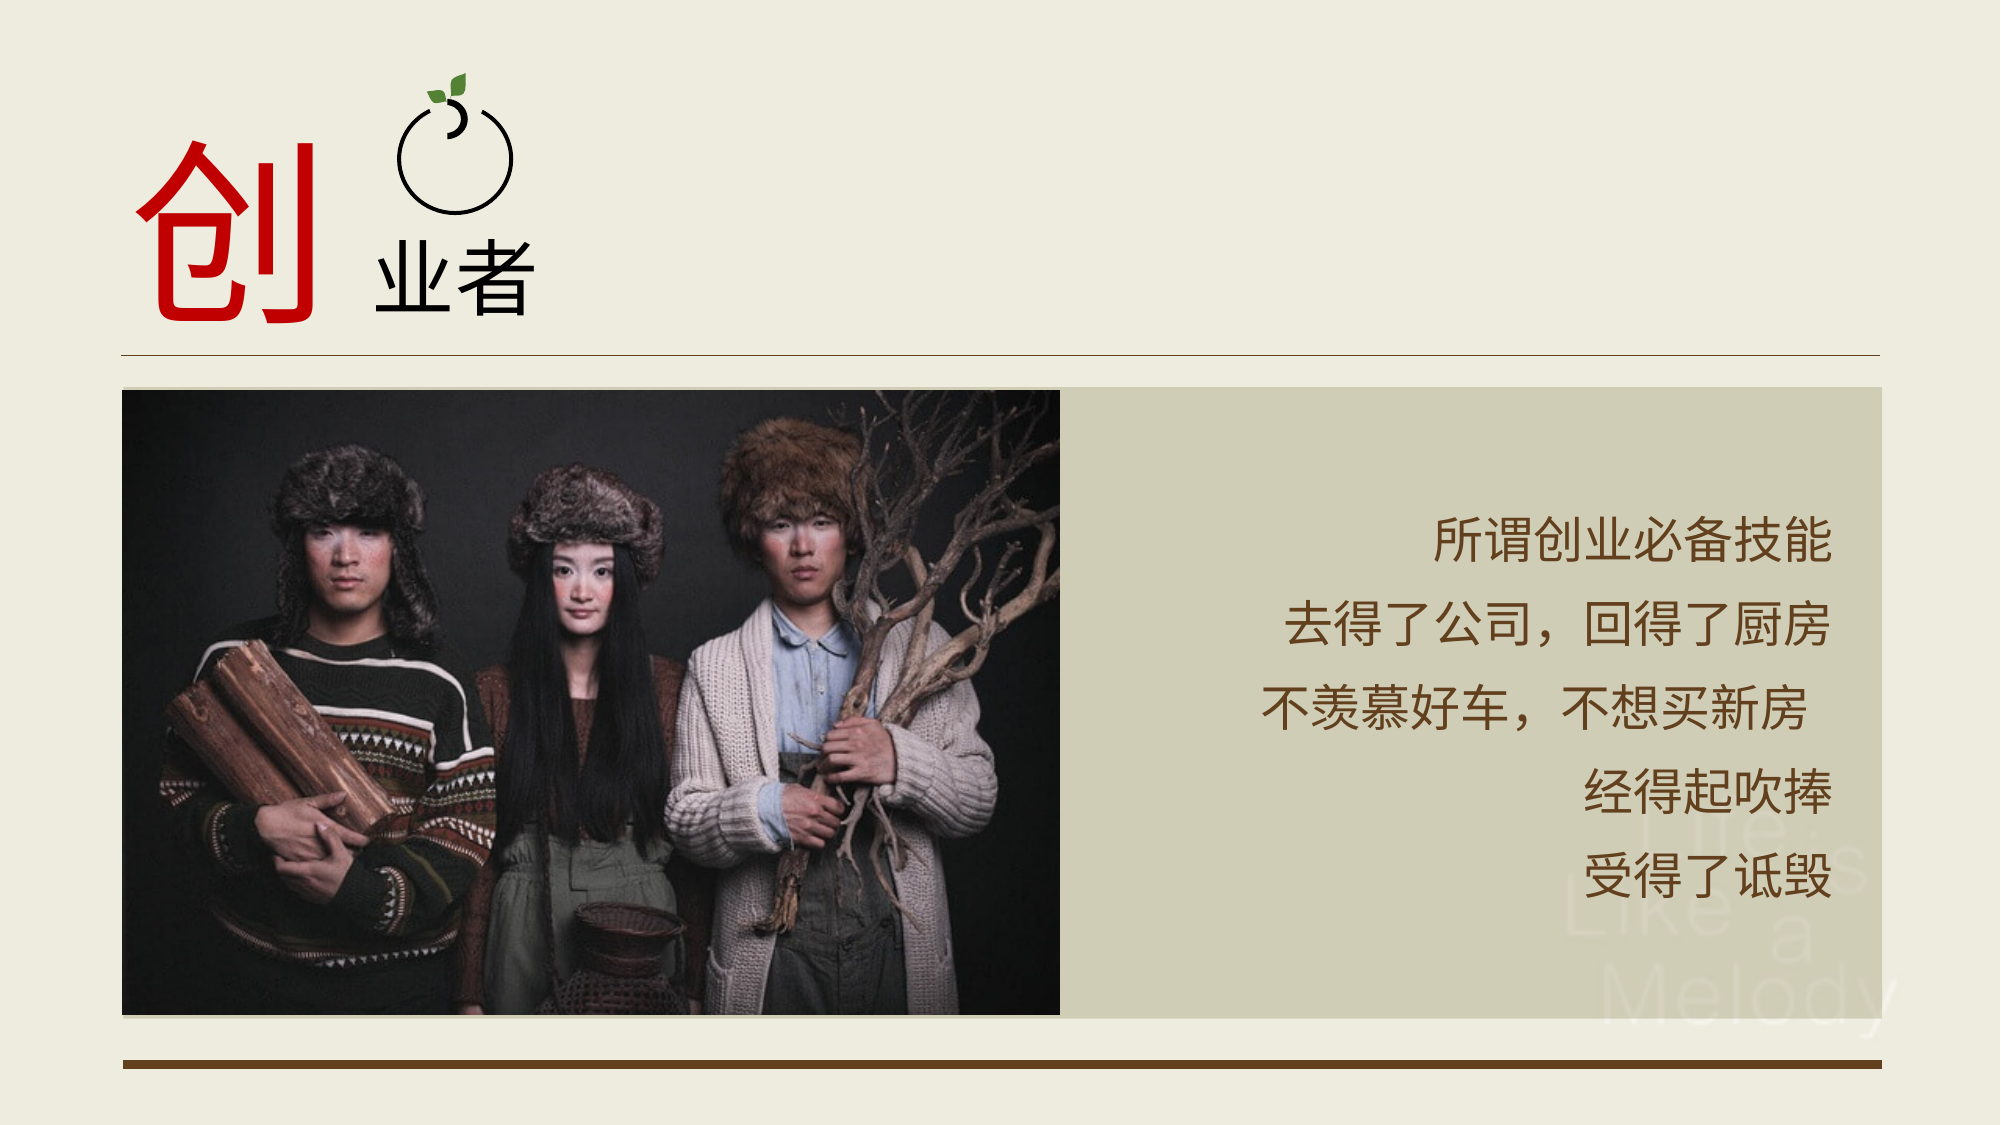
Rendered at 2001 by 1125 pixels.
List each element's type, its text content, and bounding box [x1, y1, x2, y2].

picture [122, 390, 1060, 1016]
text_box [122, 386, 1883, 1020]
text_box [397, 72, 514, 215]
text_box 创 [115, 100, 346, 356]
text_box 业者 [357, 218, 554, 334]
picture [1546, 723, 1935, 1112]
text_box 所谓创业必备技能 去得了公司，回得了厨房 不羡慕好车，不想买新房 经得起吹捧 受得了诋毁 [1111, 477, 1848, 996]
